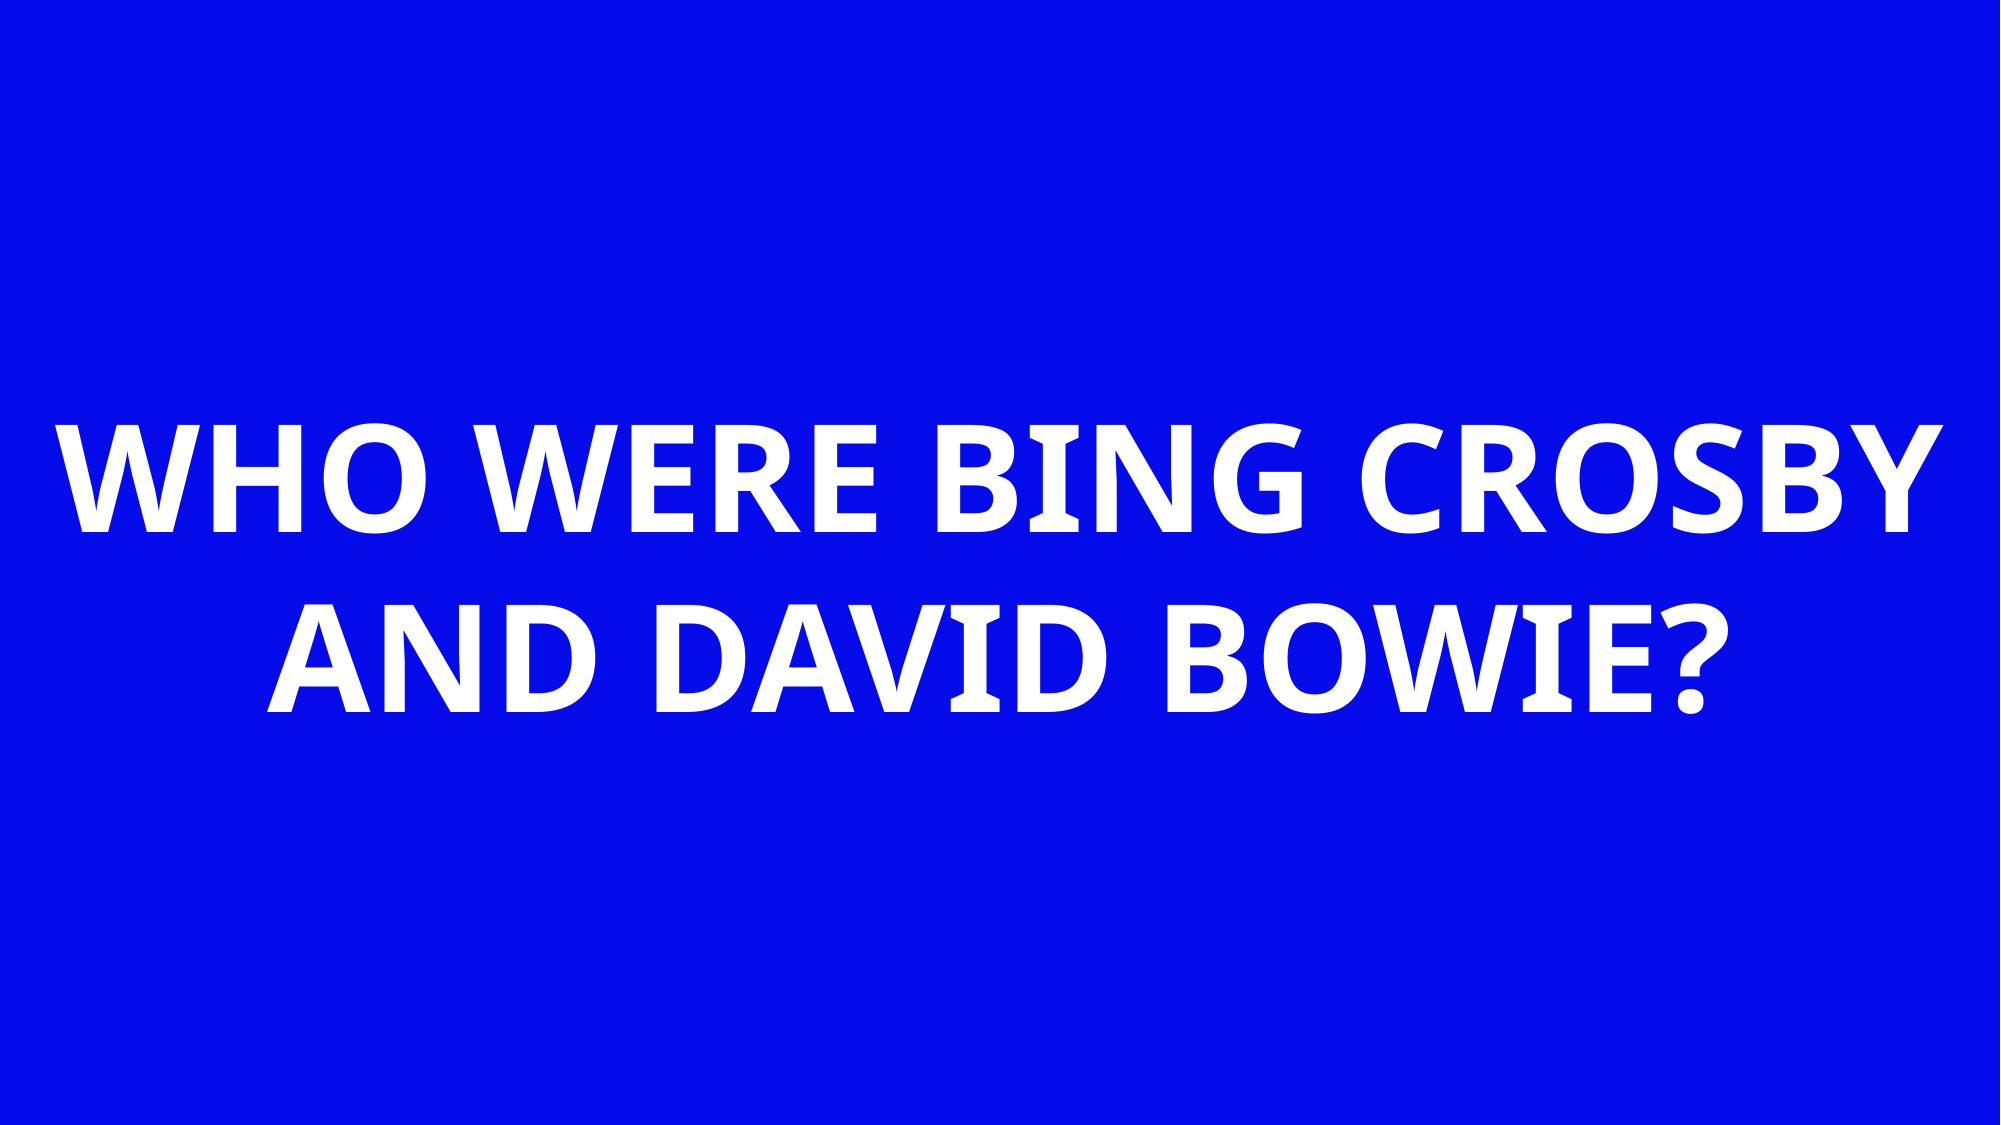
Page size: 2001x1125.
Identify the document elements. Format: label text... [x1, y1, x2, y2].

text_box WHO WERE BING CROSBY AND DAVID BOWIE? [0, 0, 2000, 1125]
